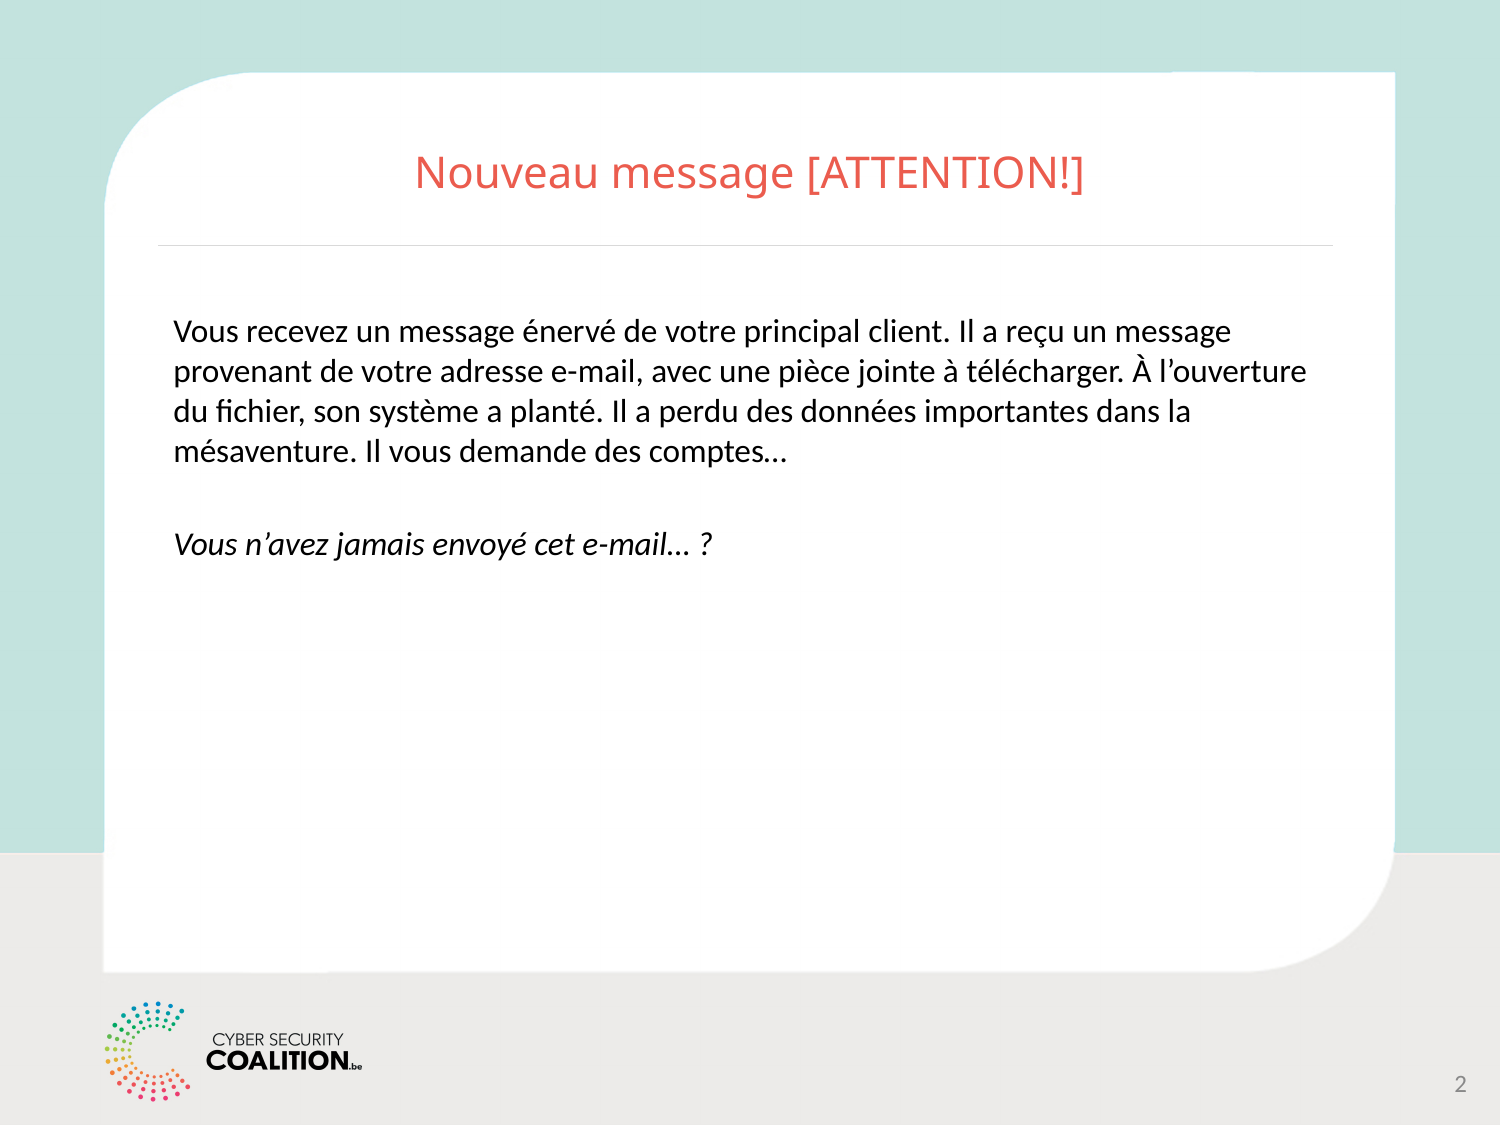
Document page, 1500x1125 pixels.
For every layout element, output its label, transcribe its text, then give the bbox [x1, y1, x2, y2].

slide_number 2 [1425, 1052, 1497, 1112]
picture [0, 0, 1500, 1125]
list Vous recevez un message énervé de votre principal client. Il a reçu un message provenant de votre adresse e-mail, avec une pièce jointe à télécharger. À l’ouverture du fichier, son système a planté. Il a perdu des données importantes dans la mésaventure. Il vous demande des comptes… Vous n’avez jamais envoyé cet e-mail… ? [158, 302, 1334, 911]
title Nouveau message [ATTENTION!] [261, 77, 1239, 265]
